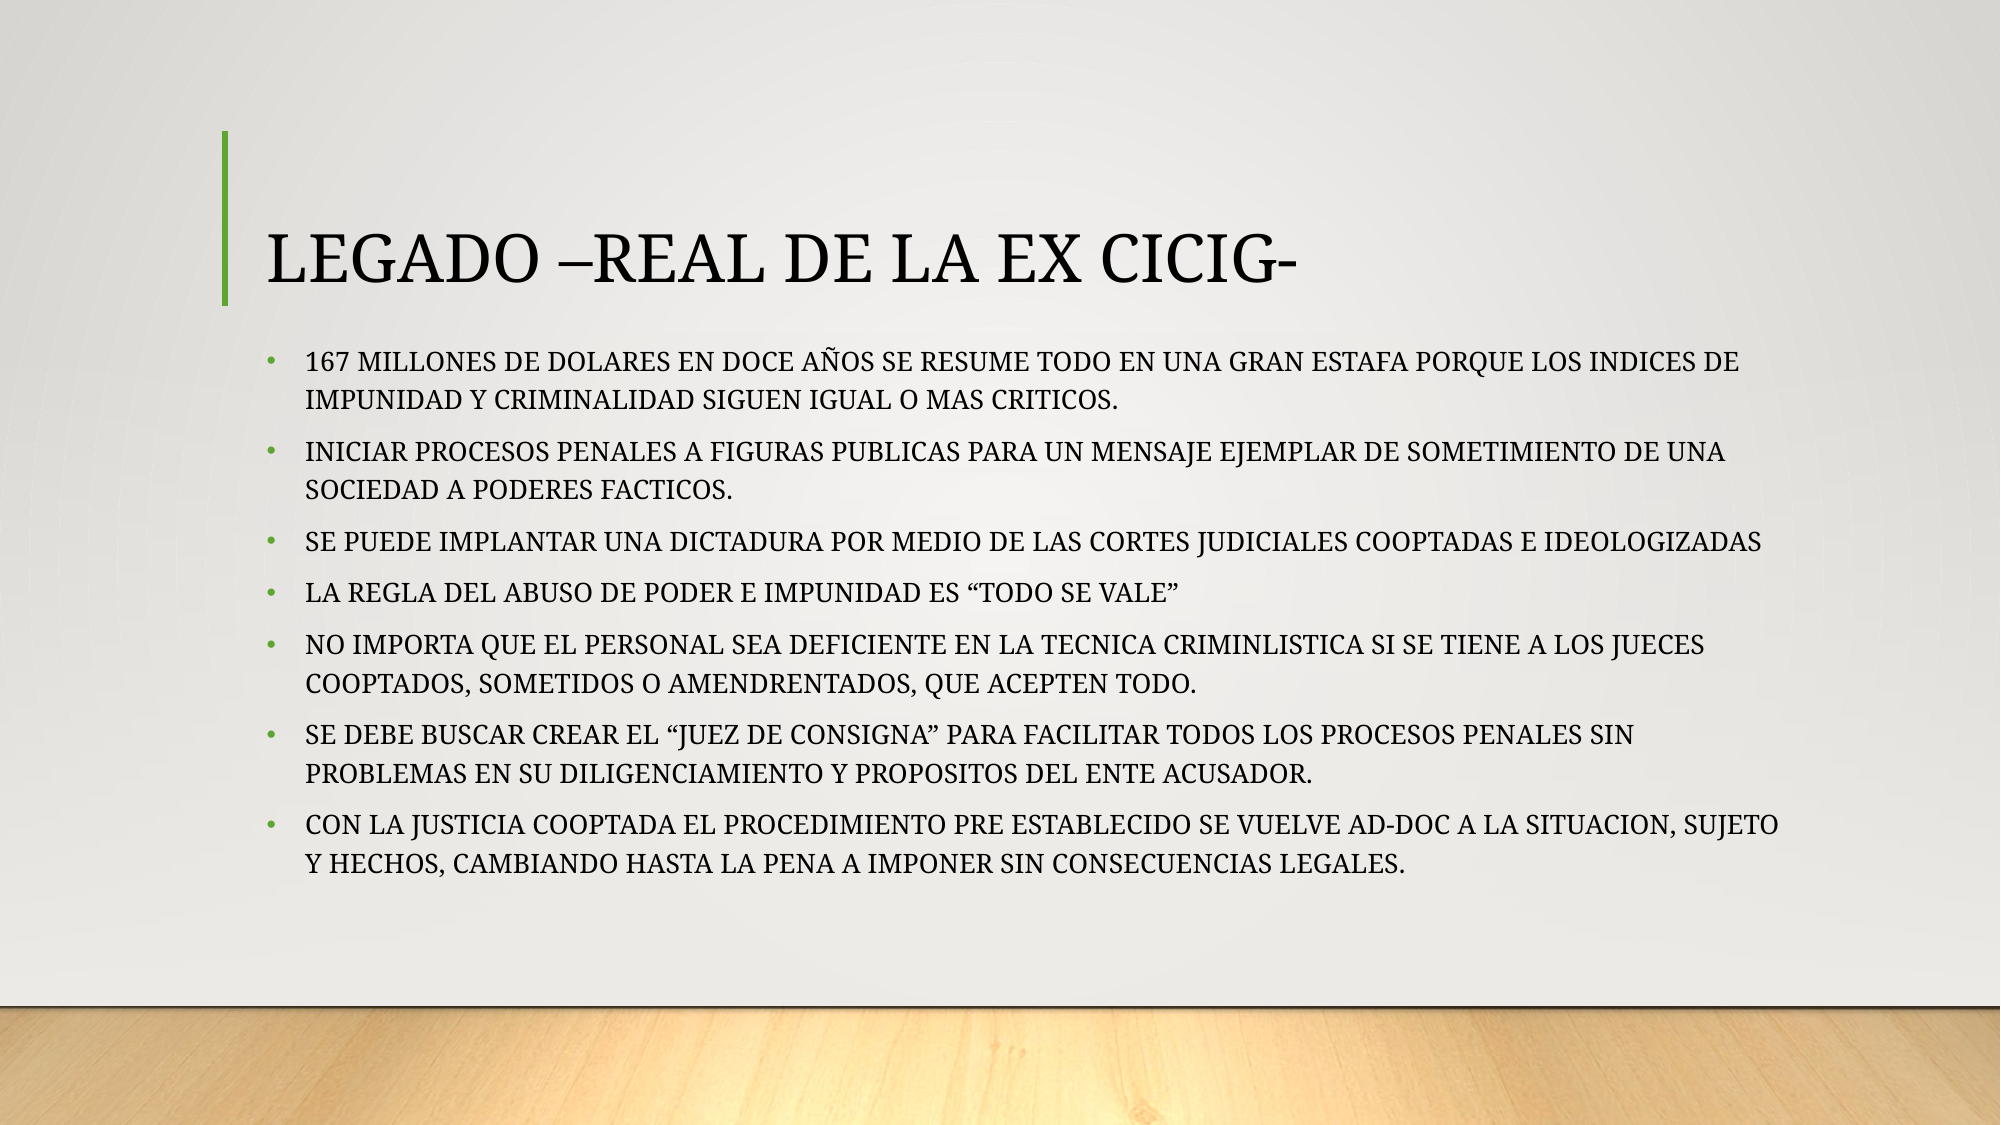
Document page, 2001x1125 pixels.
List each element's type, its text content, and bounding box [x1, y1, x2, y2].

picture [0, 1006, 2000, 1125]
list 167 MILLONES DE DOLARES EN DOCE AÑOS SE RESUME TODO EN UNA GRAN ESTAFA PORQUE LOS INDICES DE IMPUNIDAD Y CRIMINALIDAD SIGUEN IGUAL O MAS CRITICOS. INICIAR PROCESOS PENALES A FIGURAS PUBLICAS PARA UN MENSAJE EJEMPLAR DE SOMETIMIENTO DE UNA SOCIEDAD A PODERES FACTICOS. SE PUEDE IMPLANTAR UNA DICTADURA POR MEDIO DE LAS CORTES JUDICIALES COOPTADAS E IDEOLOGIZADAS LA REGLA DEL ABUSO DE PODER E IMPUNIDAD ES “TODO SE VALE” NO IMPORTA QUE EL PERSONAL SEA DEFICIENTE EN LA TECNICA CRIMINLISTICA SI SE TIENE A LOS JUECES COOPTADOS, SOMETIDOS O AMENDRENTADOS, QUE ACEPTEN TODO. SE DEBE BUSCAR CREAR EL “JUEZ DE CONSIGNA” PARA FACILITAR TODOS LOS PROCESOS PENALES SIN PROBLEMAS EN SU DILIGENCIAMIENTO Y PROPOSITOS DEL ENTE ACUSADOR. CON LA JUSTICIA COOPTADA EL PROCEDIMIENTO PRE ESTABLECIDO SE VUELVE AD-DOC A LA SITUACION, SUJETO Y HECHOS, CAMBIANDO HASTA LA PENA A IMPONER SIN CONSECUENCIAS LEGALES. [251, 330, 1814, 897]
title LEGADO –REAL DE LA EX CICIG- [251, 131, 1814, 305]
